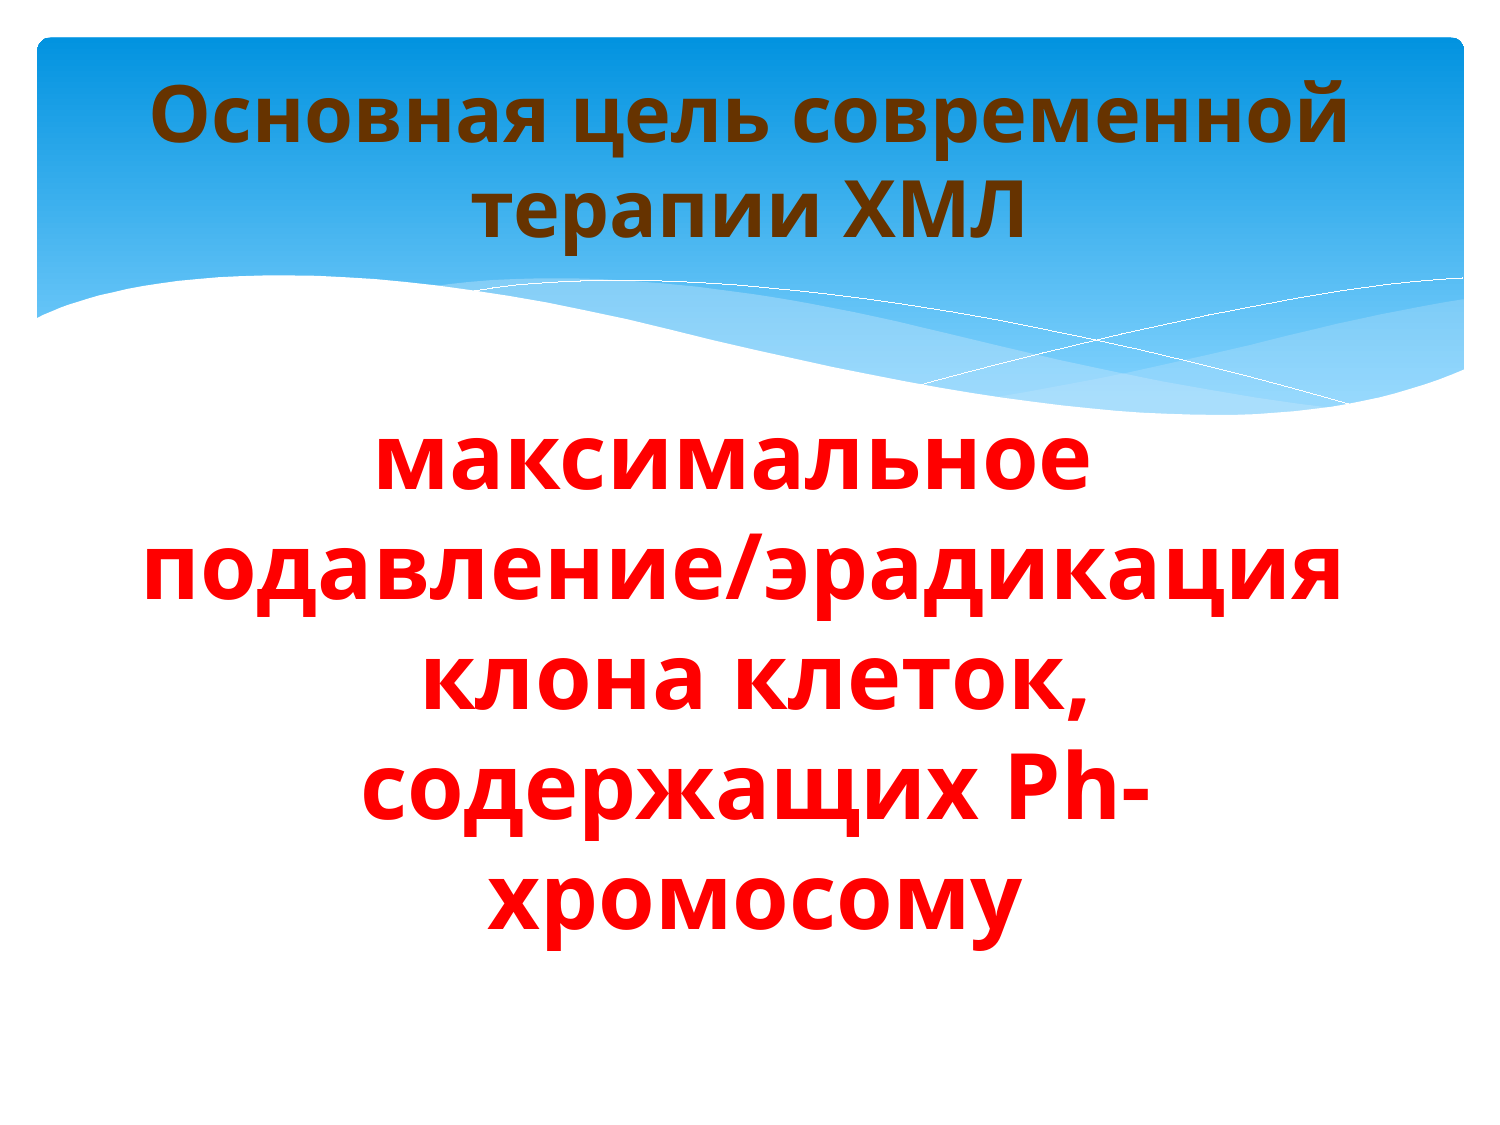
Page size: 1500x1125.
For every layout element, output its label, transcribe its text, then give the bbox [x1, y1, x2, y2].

title Основная цель современной терапии ХМЛ [75, 55, 1425, 261]
list максимальное подавление/эрадикация клона клеток, содержащих Ph- хромосому [41, 262, 1425, 1006]
